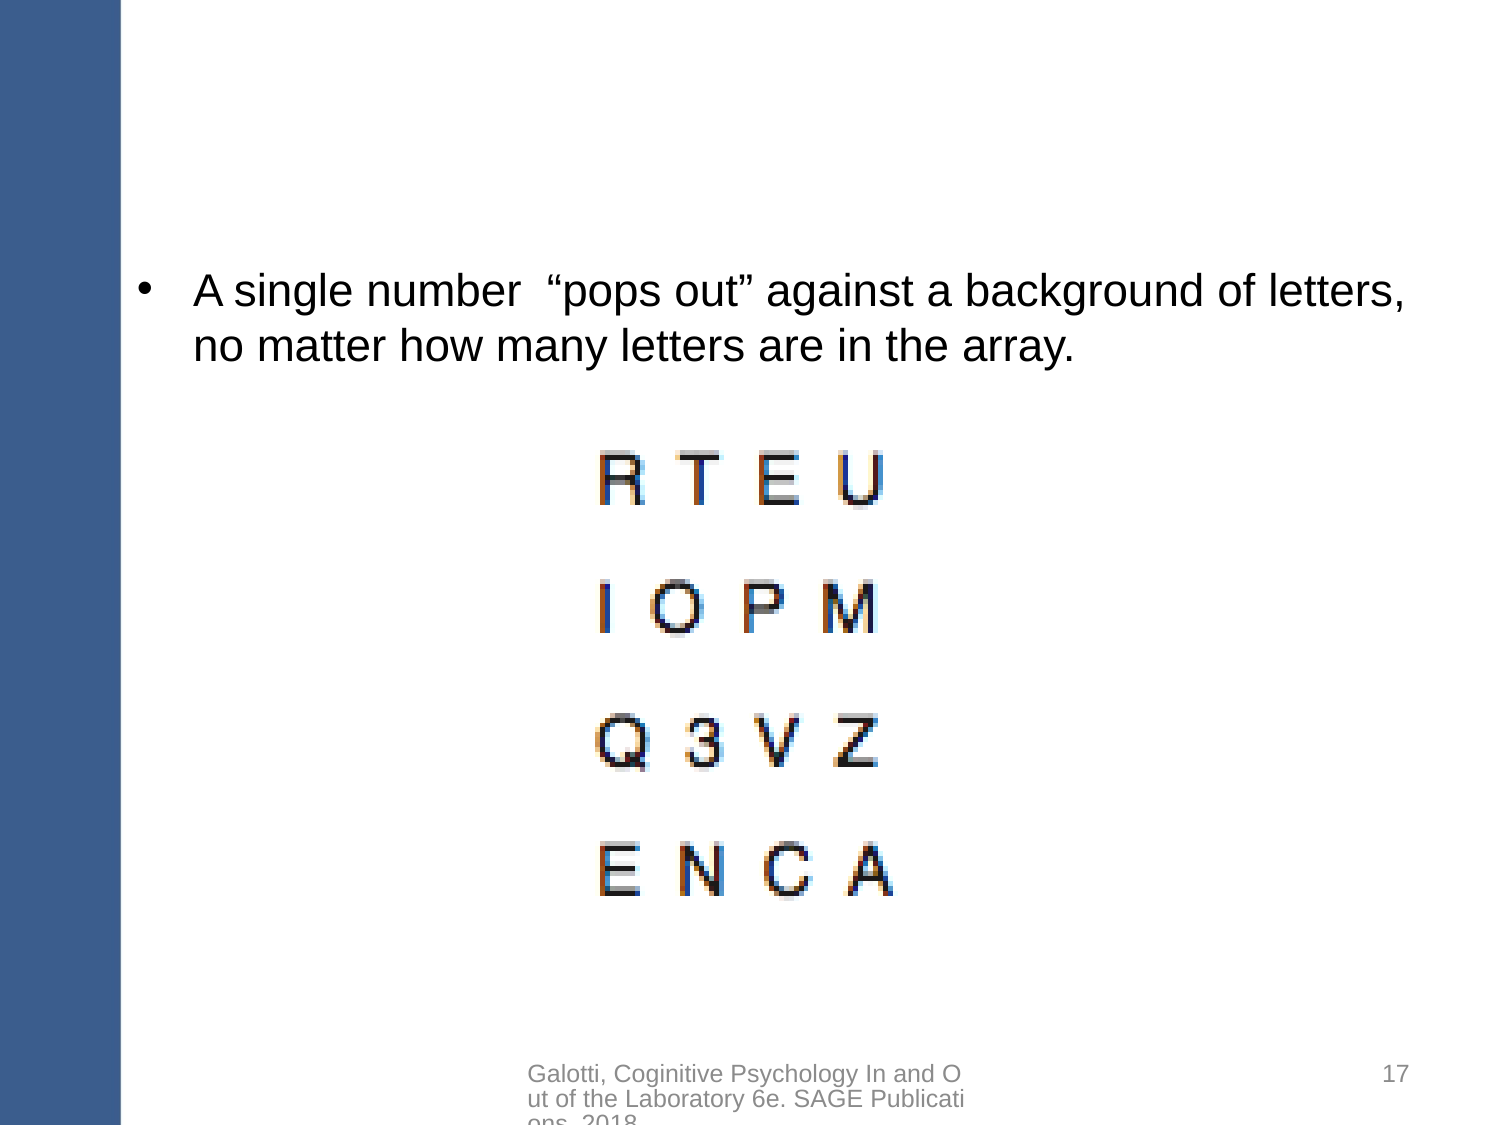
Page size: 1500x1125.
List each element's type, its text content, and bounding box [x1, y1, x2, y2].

picture [0, 0, 1500, 1125]
slide_number 17 [1074, 1042, 1425, 1103]
list A single number “pops out” against a background of letters, no matter how many letters are in the array. [121, 253, 1472, 996]
footer Galotti, Coginitive Psychology In and Out of the Laboratory 6e. SAGE Publications, 2018. [512, 1042, 988, 1103]
